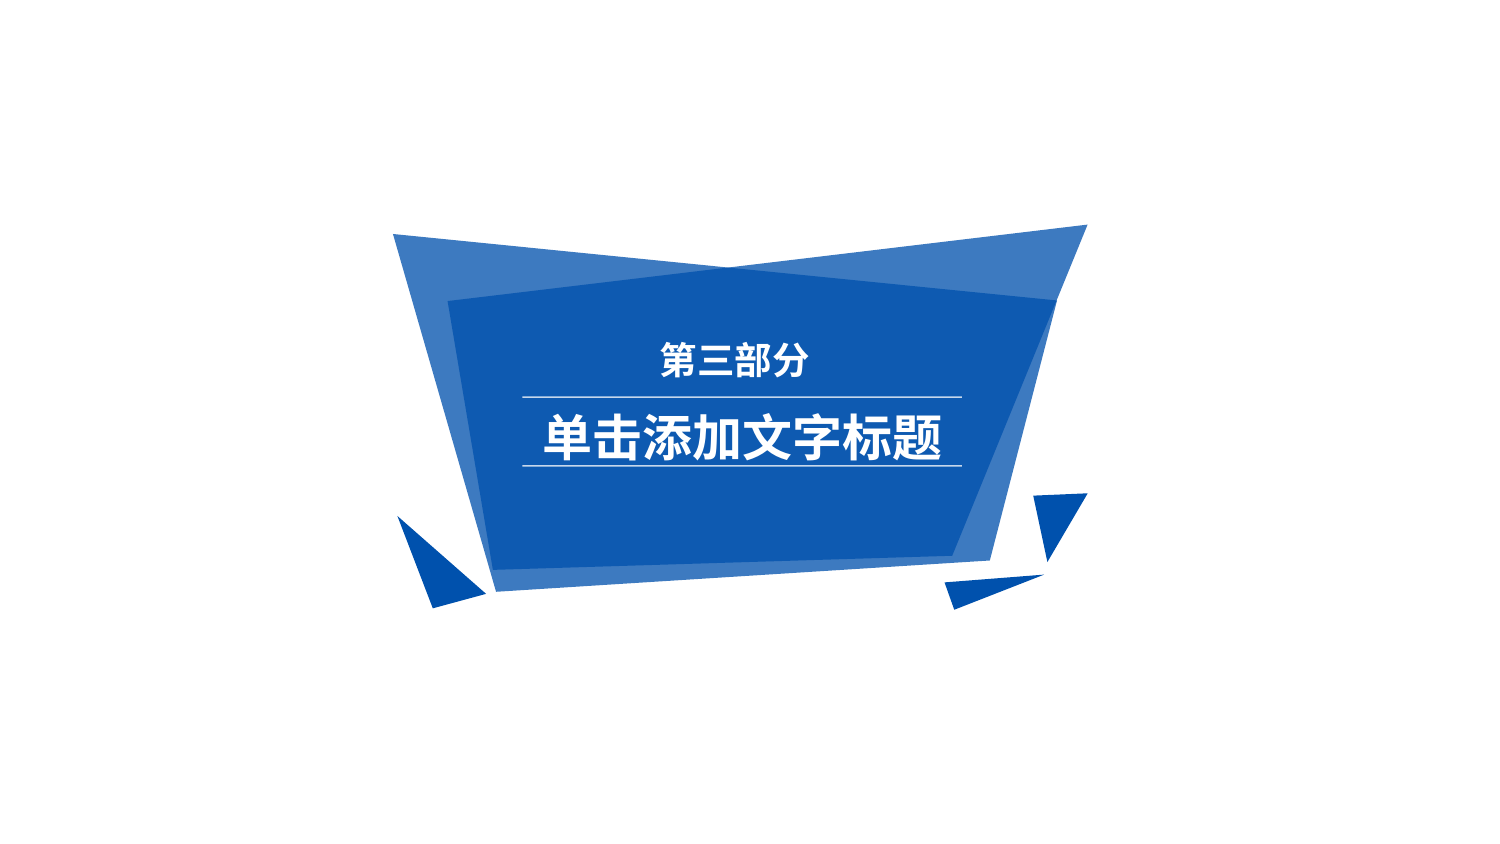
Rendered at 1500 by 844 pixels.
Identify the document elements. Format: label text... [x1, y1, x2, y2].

text_box [944, 574, 1045, 610]
text_box 第三部分 [656, 320, 828, 381]
text_box [447, 224, 1088, 570]
text_box [392, 233, 1057, 592]
text_box [397, 515, 487, 609]
text_box [1033, 493, 1088, 563]
